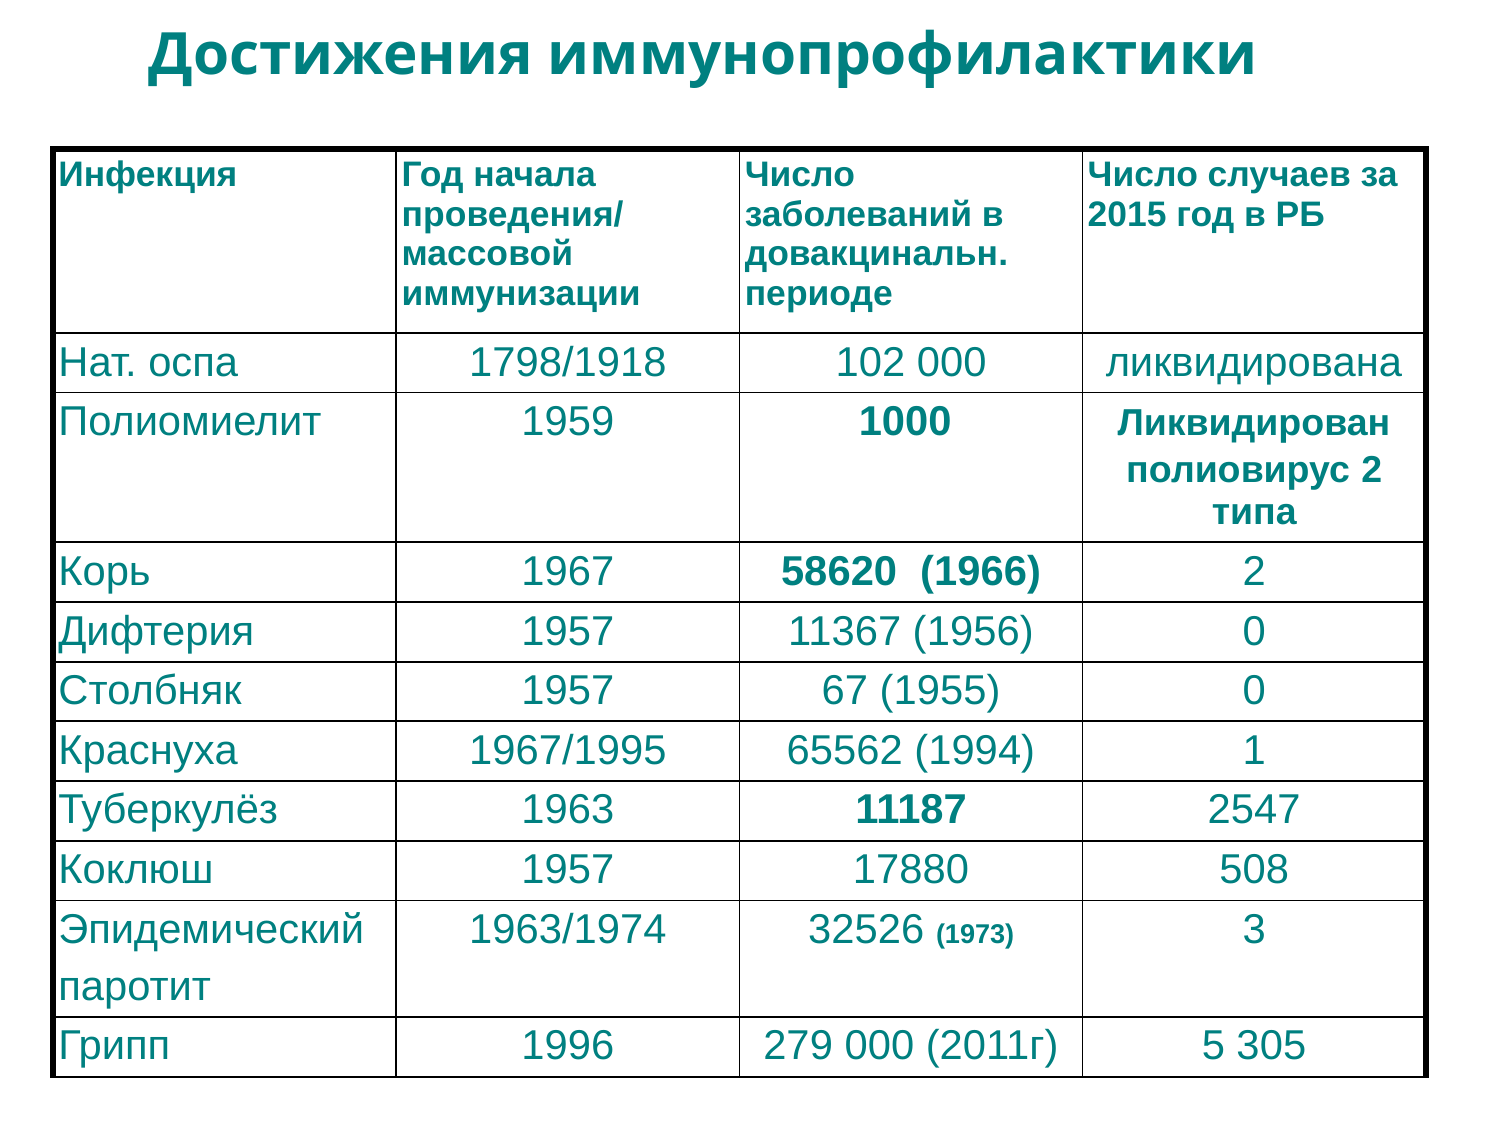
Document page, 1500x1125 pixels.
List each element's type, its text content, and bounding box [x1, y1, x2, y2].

table_cell 1 [1083, 722, 1423, 780]
table_header Число случаев за 2015 год в РБ [1083, 152, 1423, 332]
table_cell 279 000 (2011г) [740, 1018, 1082, 1076]
table_cell 0 [1083, 603, 1423, 661]
table_cell 58620 (1966) [740, 543, 1082, 601]
table_cell Эпидемический паротит [56, 901, 395, 1016]
table_cell 11187 [740, 782, 1082, 840]
table_header Число заболеваний в довакцинальн. периоде [740, 152, 1082, 332]
table_cell 1959 [397, 393, 739, 541]
table_cell Туберкулёз [56, 782, 395, 840]
table_cell Ликвидирован полиовирус 2 типа [1083, 393, 1423, 541]
table_cell 2547 [1083, 782, 1423, 840]
table_cell Нат. оспа [56, 334, 395, 392]
table_cell 3 [1083, 901, 1423, 1016]
title Достижения иммунопрофилактики [52, 53, 1354, 146]
table_cell 1798/1918 [397, 334, 739, 392]
table_cell 32526 (1973) [740, 901, 1082, 1016]
table_cell 11367 (1956) [740, 603, 1082, 661]
table_cell 1957 [397, 603, 739, 661]
table_cell Коклюш [56, 842, 395, 900]
table_cell 1996 [397, 1018, 739, 1076]
table_cell 0 [1083, 663, 1423, 720]
table_cell 17880 [740, 842, 1082, 900]
table_header Год начала проведения/ массовой иммунизации [397, 152, 739, 332]
table_cell Полиомиелит [56, 393, 395, 541]
table_cell 2 [1083, 543, 1423, 601]
table_header Инфекция [56, 152, 395, 332]
table_cell 1957 [397, 663, 739, 720]
table_cell 1000 [740, 393, 1082, 541]
table_cell 1957 [397, 842, 739, 900]
table_cell 1967/1995 [397, 722, 739, 780]
table_cell 1967 [397, 543, 739, 601]
table_cell 1963 [397, 782, 739, 840]
table_cell Корь [56, 543, 395, 601]
table_cell Столбняк [56, 663, 395, 720]
table_cell 5 305 [1083, 1018, 1423, 1076]
table_cell 65562 (1994) [740, 722, 1082, 780]
table_cell 508 [1083, 842, 1423, 900]
table_cell Грипп [56, 1018, 395, 1076]
table_cell 67 (1955) [740, 663, 1082, 720]
table_cell 1963/1974 [397, 901, 739, 1016]
table_cell Дифтерия [56, 603, 395, 661]
table_cell 102 000 [740, 334, 1082, 392]
table_cell Краснуха [56, 722, 395, 780]
table_cell ликвидирована [1083, 334, 1423, 392]
